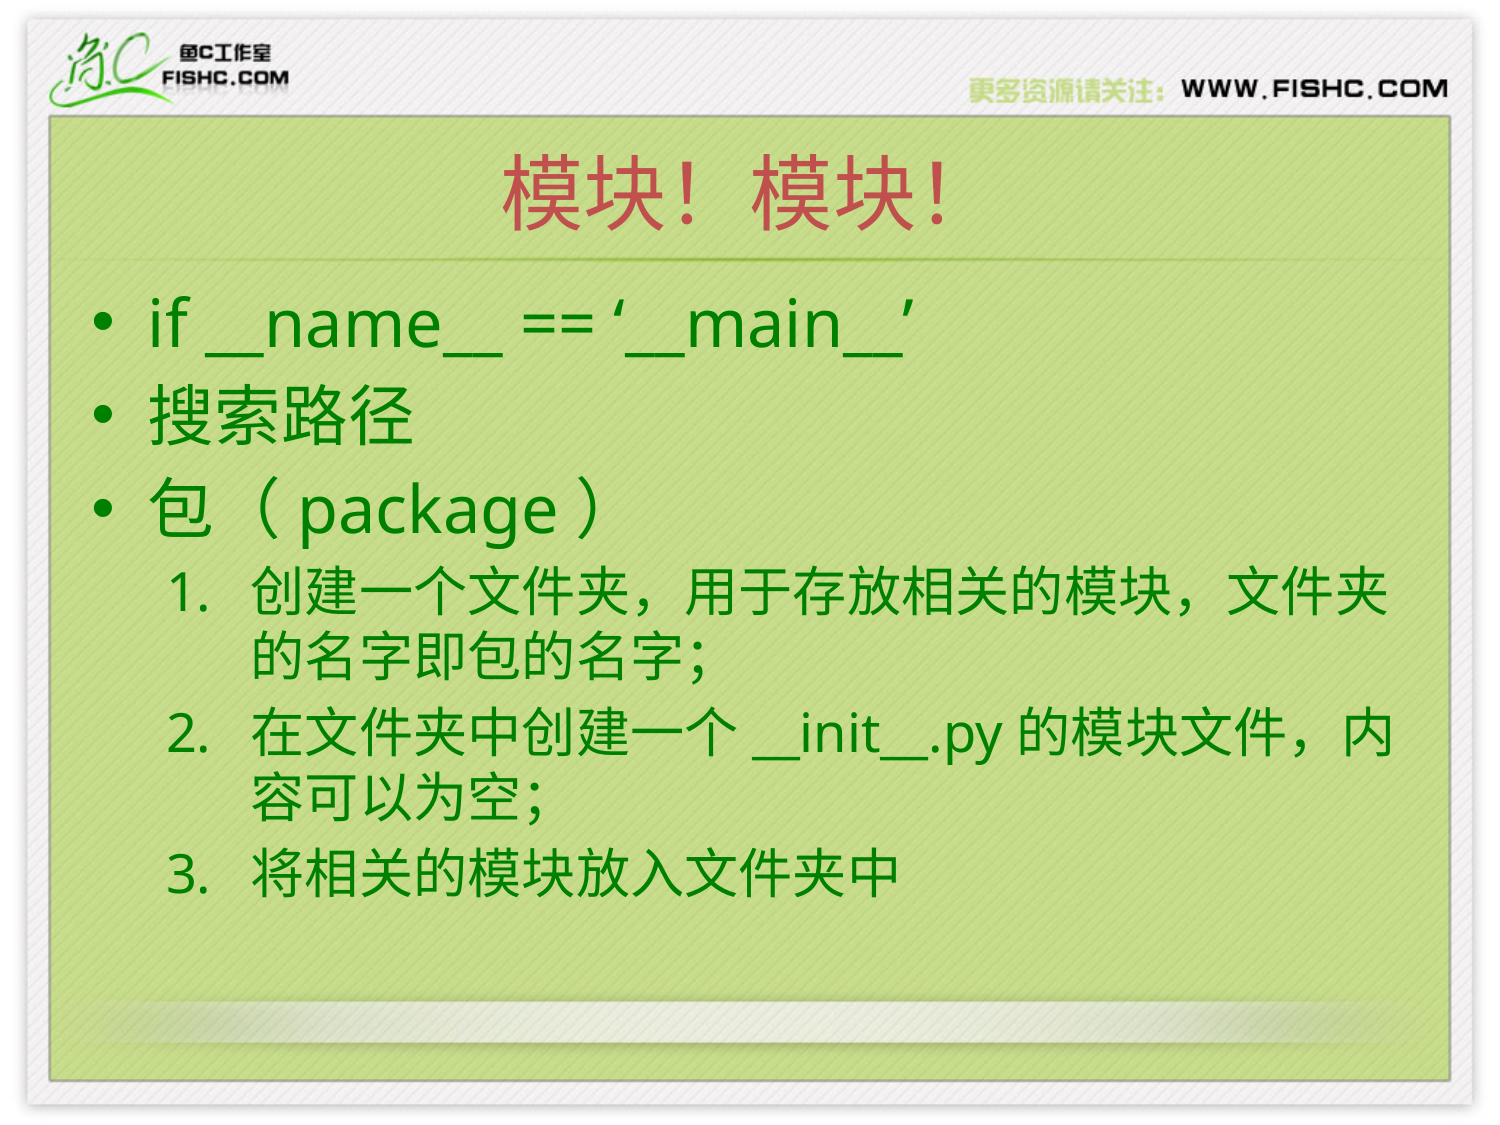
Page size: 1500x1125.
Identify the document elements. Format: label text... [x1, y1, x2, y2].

picture [0, 0, 1500, 1125]
list if __name__ == ‘__main__’ 搜索路径 包（package） 创建一个文件夹，用于存放相关的模块，文件夹的名字即包的名字； 在文件夹中创建一个__init__.py的模块文件，内容可以为空； 将相关的模块放入文件夹中 [76, 272, 1427, 1016]
title 模块！模块！ [75, 113, 1425, 268]
